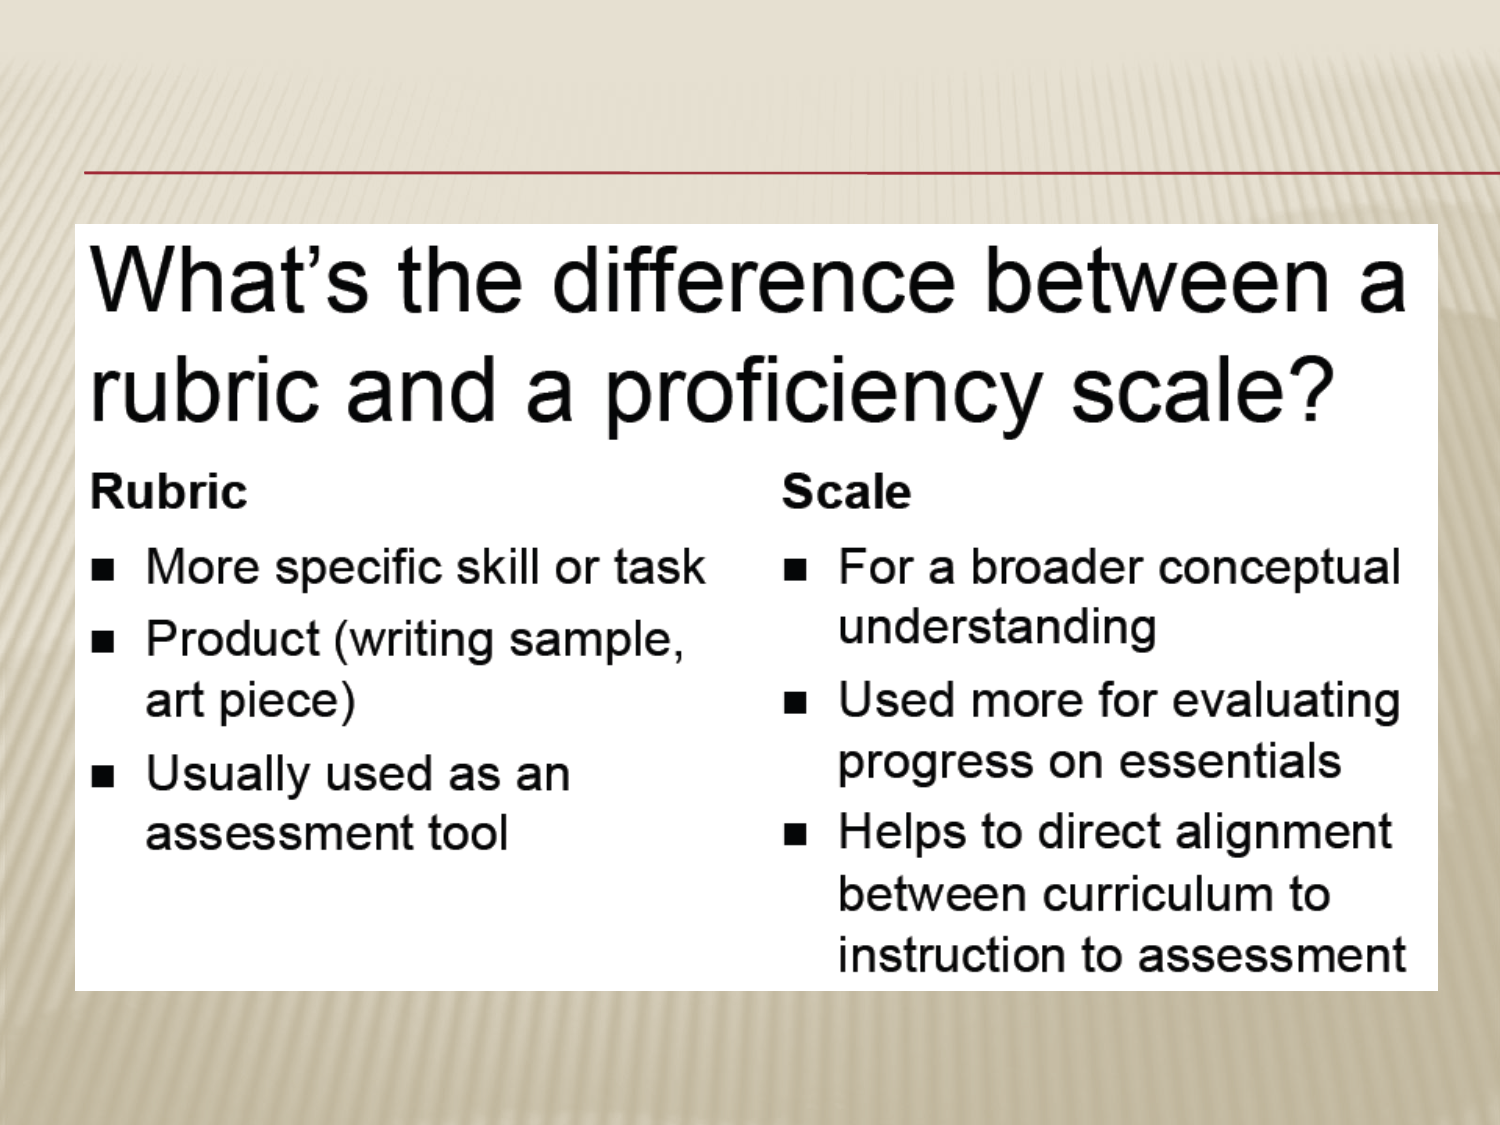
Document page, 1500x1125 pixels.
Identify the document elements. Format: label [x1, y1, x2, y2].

picture [74, 224, 1438, 991]
